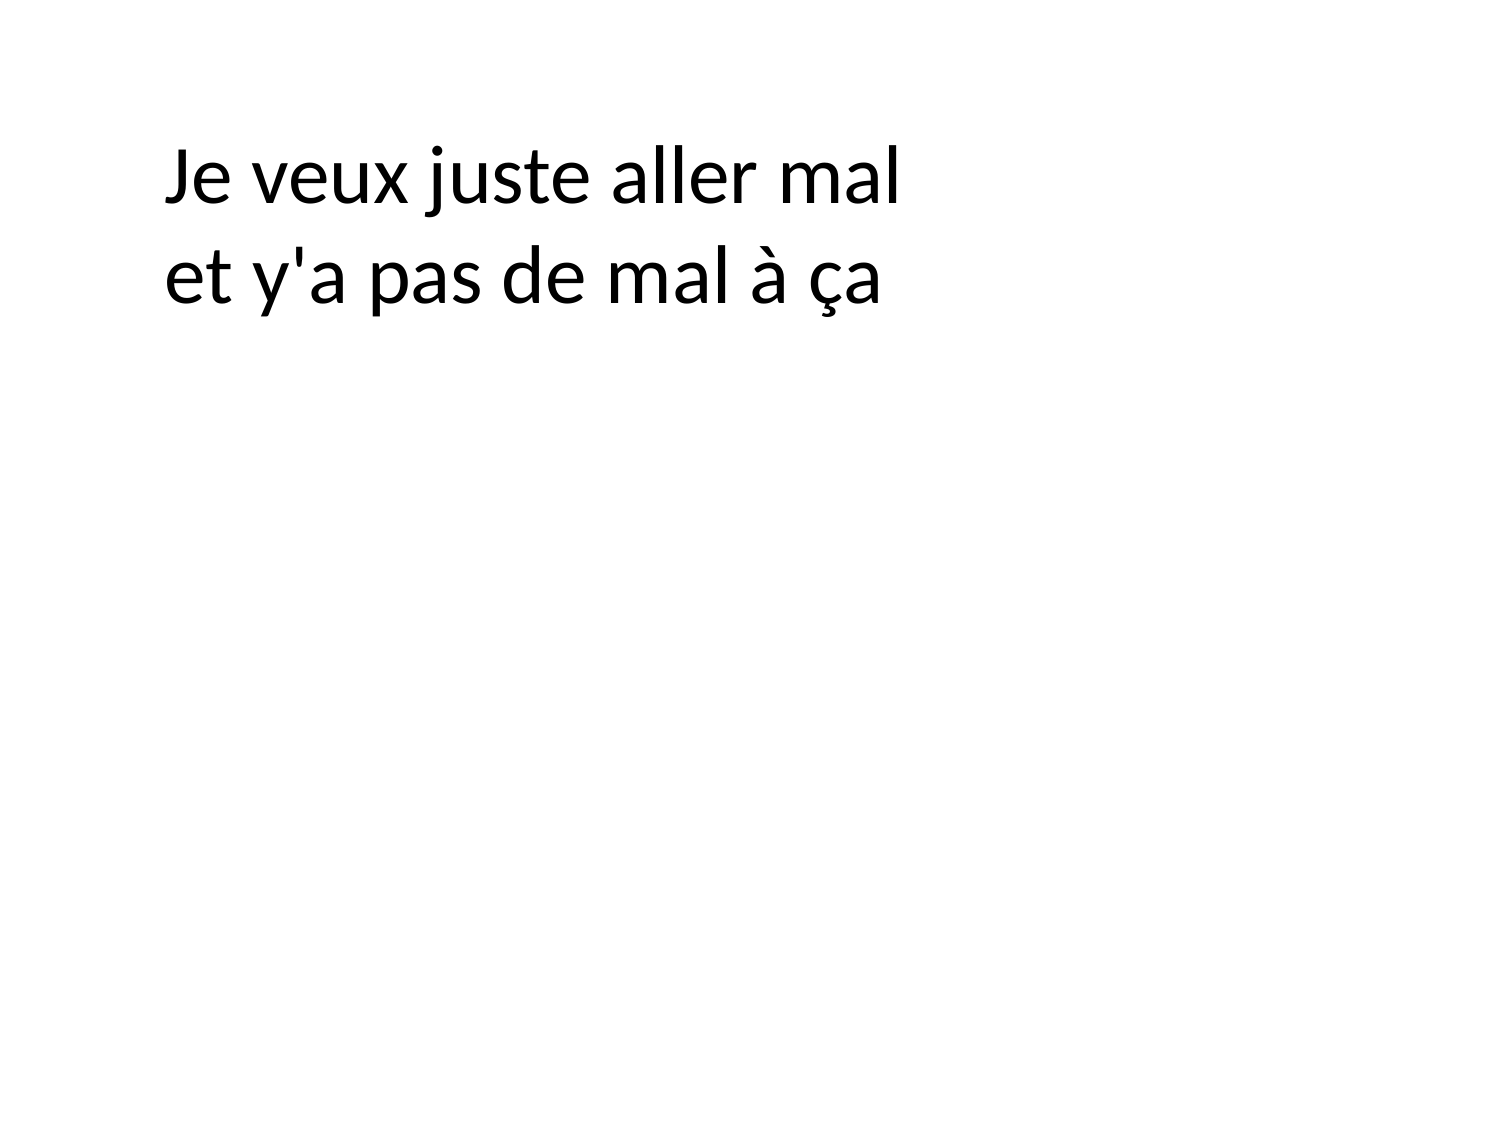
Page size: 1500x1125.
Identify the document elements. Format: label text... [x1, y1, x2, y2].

text_box Je veux juste aller mal et y'a pas de mal à ça [150, 112, 1500, 428]
